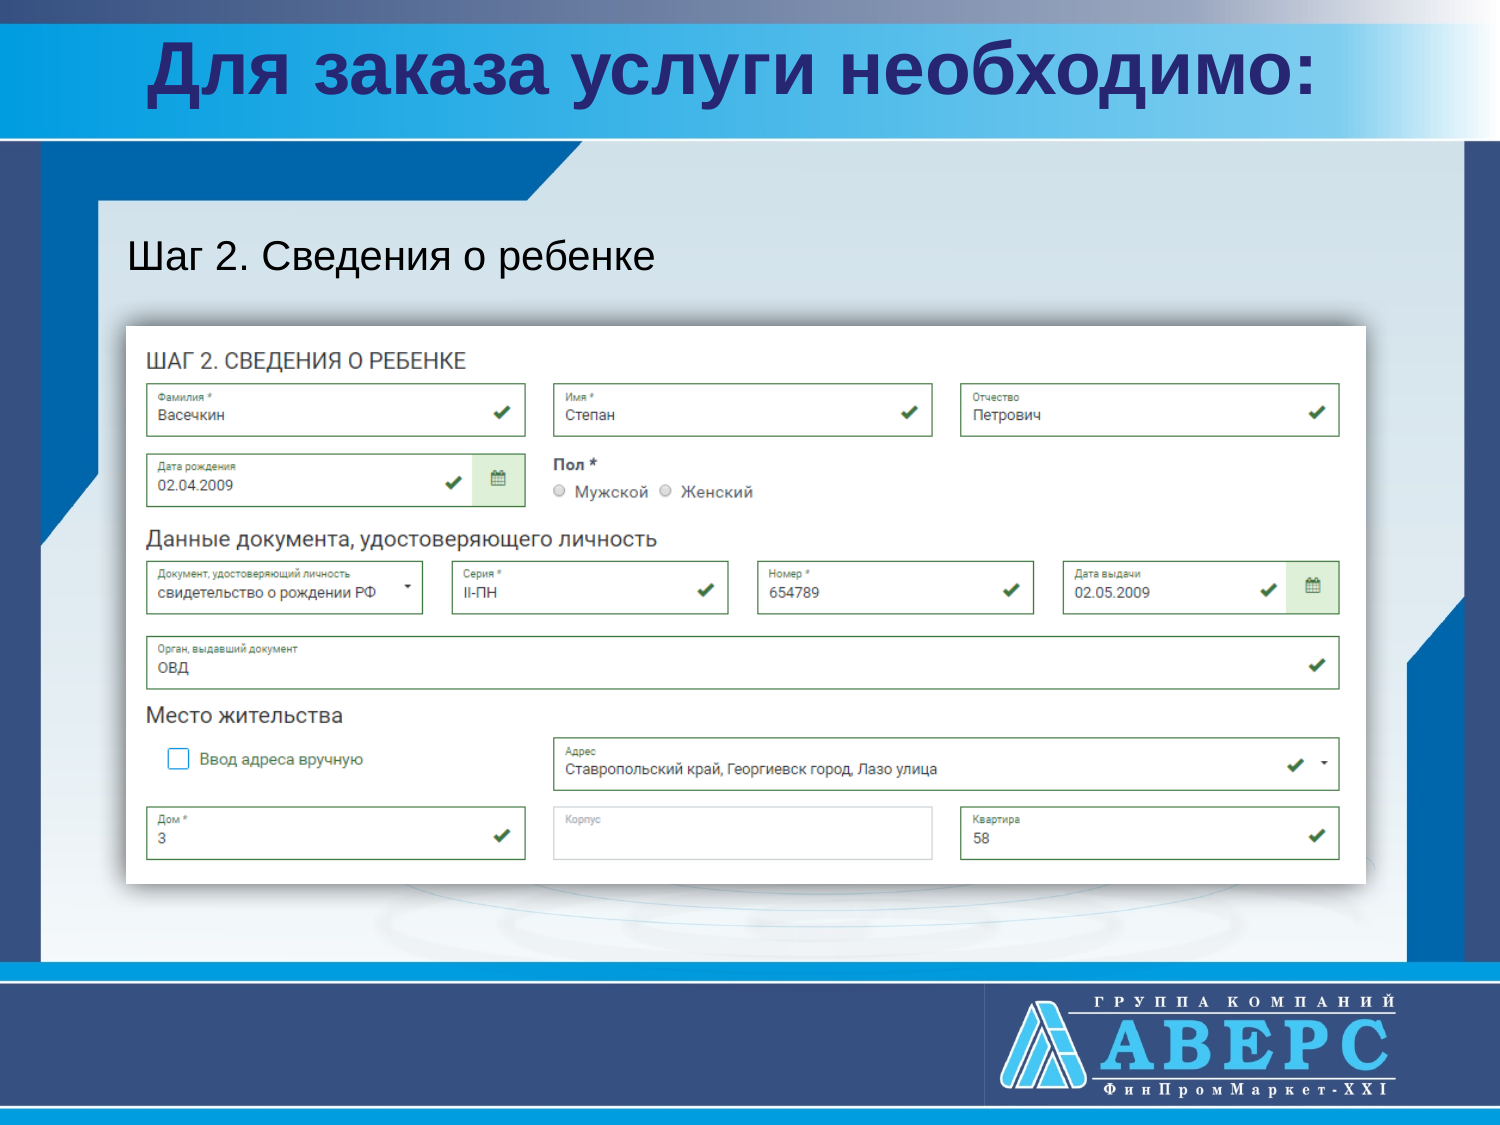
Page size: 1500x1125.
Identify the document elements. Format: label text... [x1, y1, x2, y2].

picture [0, 981, 1500, 1109]
text_box Шаг 2. Сведения о ребенке [112, 221, 968, 287]
picture [0, 0, 1500, 962]
text_box Для заказа услуги необходимо: [132, 11, 1334, 117]
